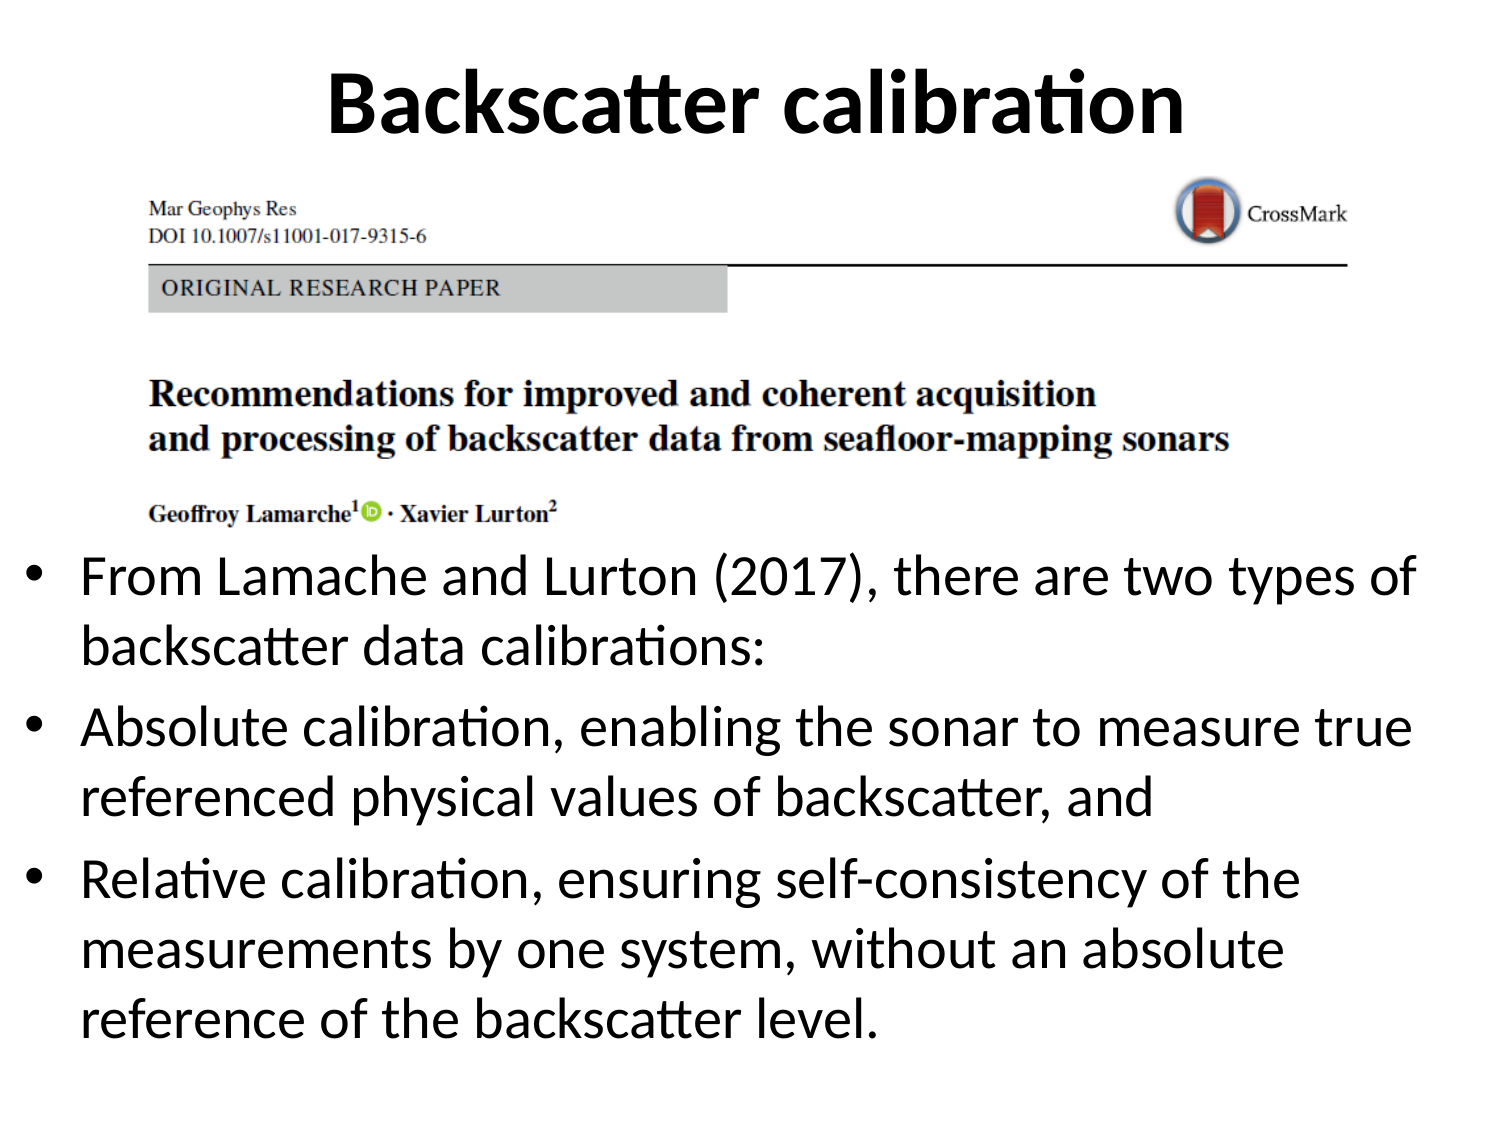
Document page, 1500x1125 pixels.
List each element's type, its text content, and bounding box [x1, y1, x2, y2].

list From Lamache and Lurton (2017), there are two types of backscatter data calibrations: Absolute calibration, enabling the sonar to measure true referenced physical values of backscatter, and Relative calibration, ensuring self-consistency of the measurements by one system, without an absolute reference of the backscatter level. [9, 529, 1500, 1121]
picture [111, 160, 1402, 537]
title Backscatter calibration [81, 3, 1432, 192]
